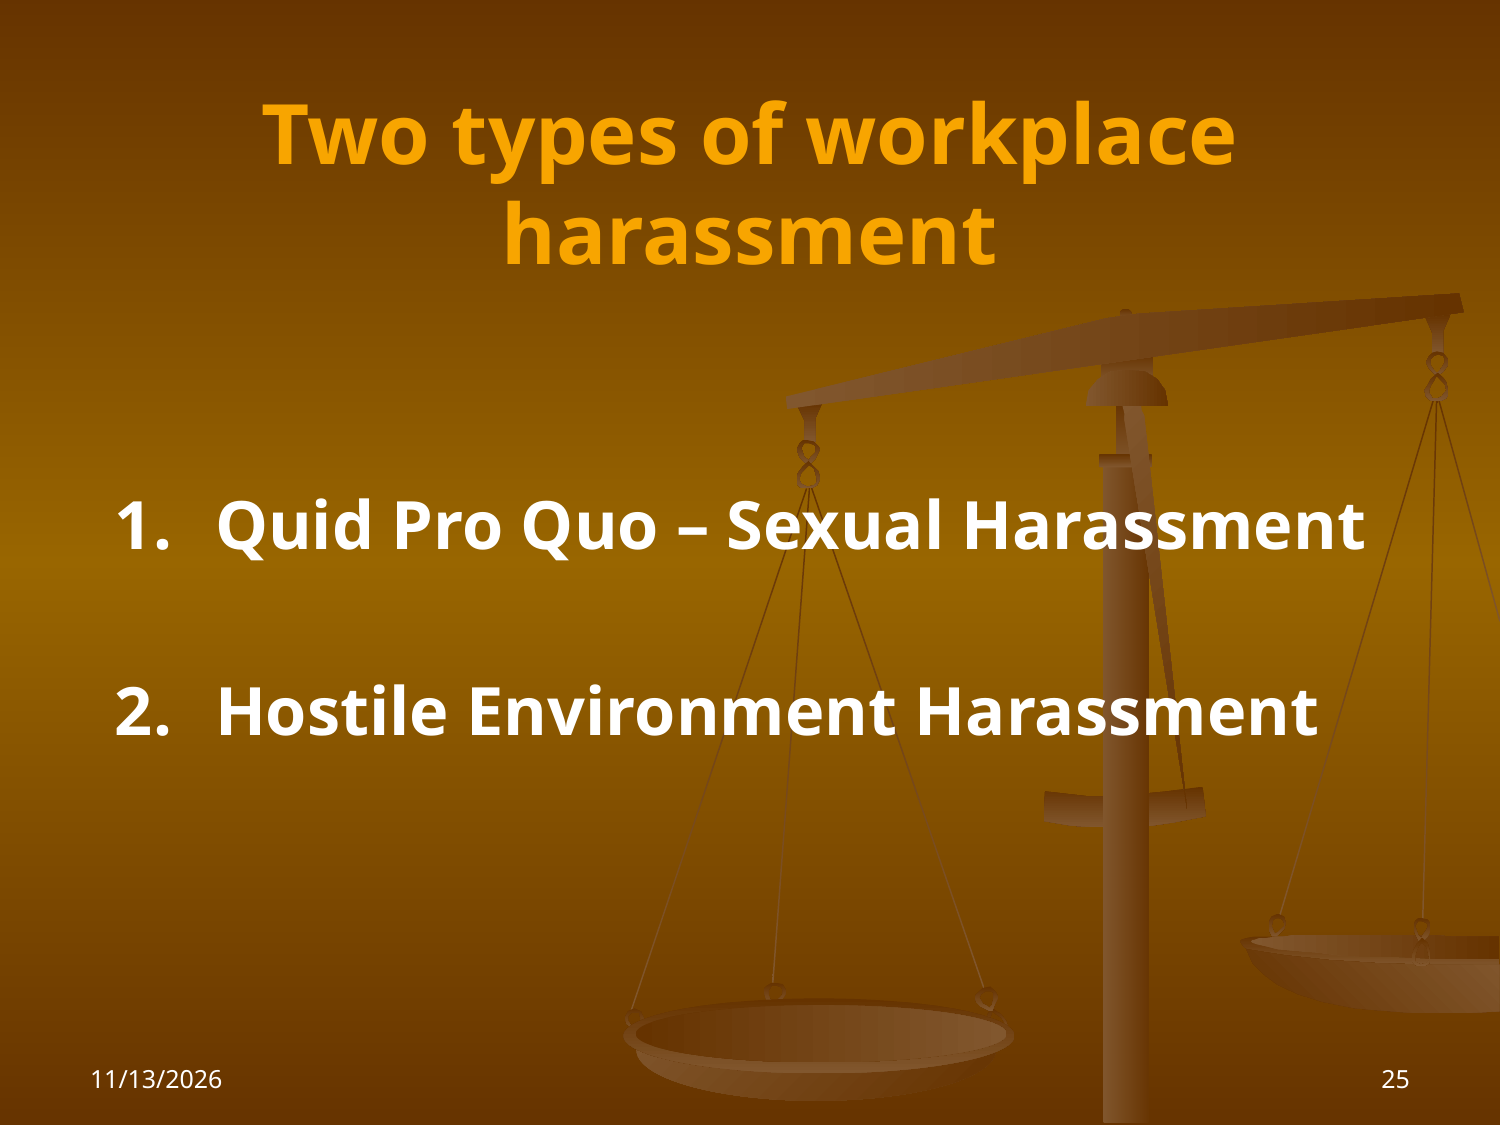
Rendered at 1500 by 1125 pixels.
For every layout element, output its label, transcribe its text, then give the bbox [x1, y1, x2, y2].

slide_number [74, 1029, 426, 1106]
list 1. Quid Pro Quo – Sexual Harassment 2. Hostile Environment Harassment [99, 474, 1401, 826]
title Two types of workplace harassment [74, 87, 1426, 276]
slide_number 25 [1074, 1029, 1426, 1106]
